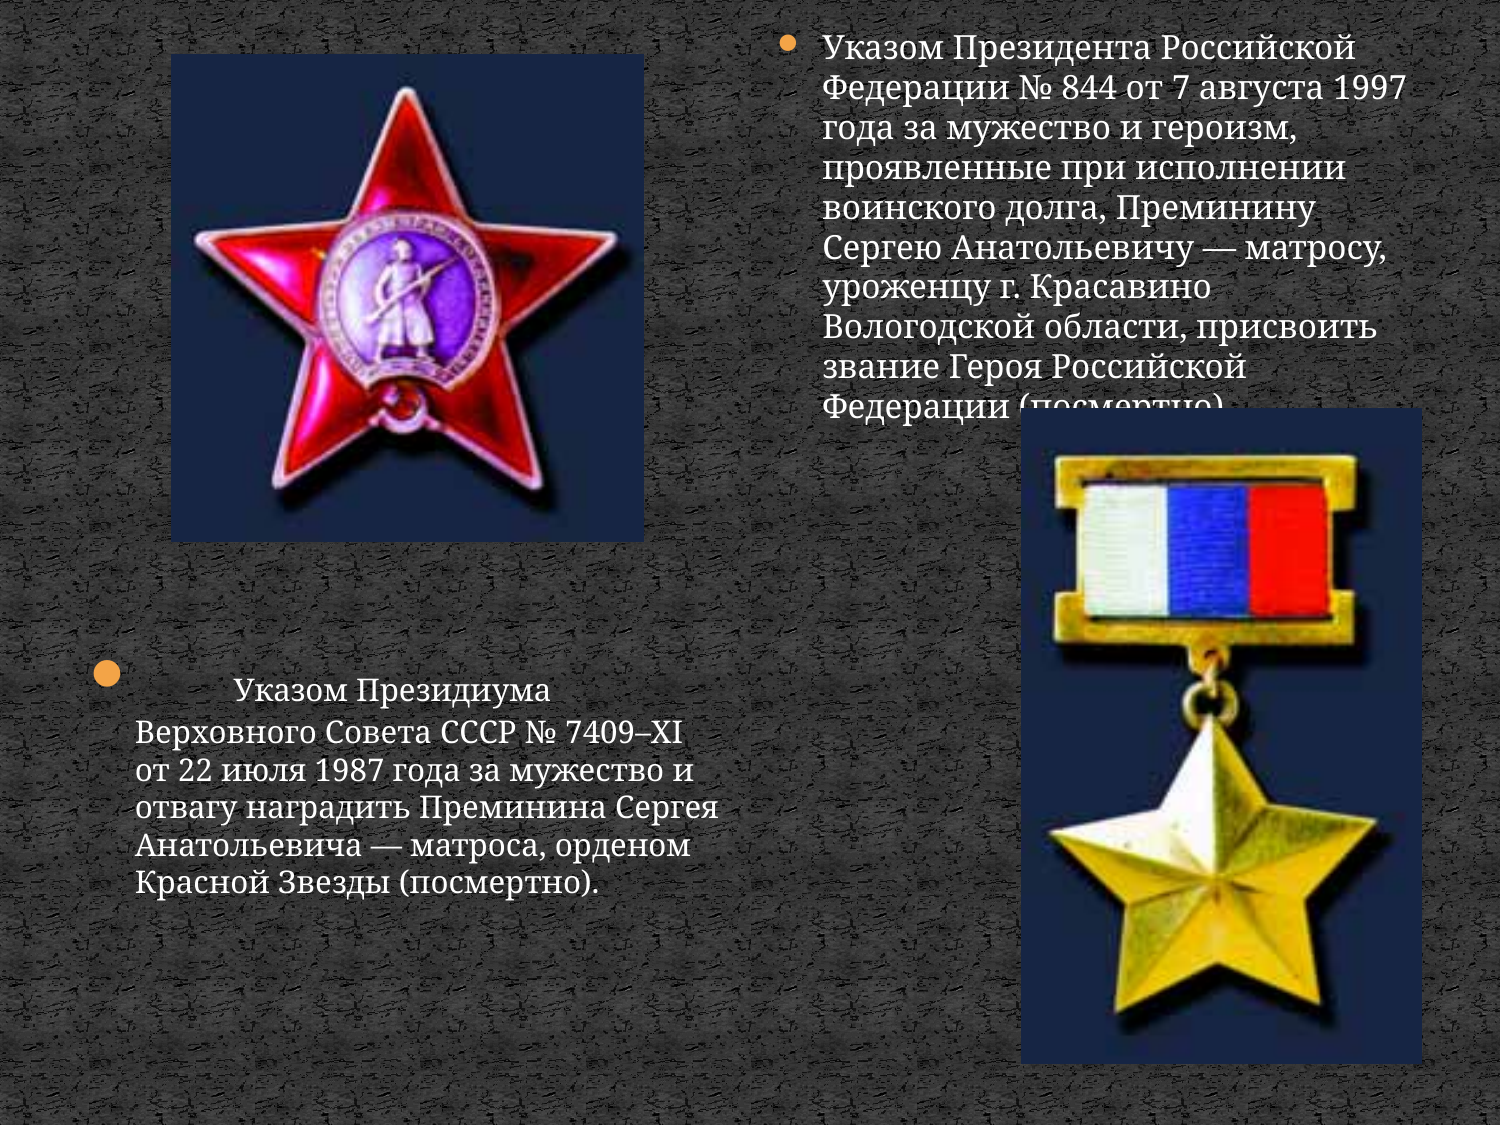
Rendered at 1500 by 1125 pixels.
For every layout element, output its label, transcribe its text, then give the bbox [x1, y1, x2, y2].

picture [171, 54, 644, 542]
list Указом Президента Российской Федерации № 844 от 7 августа 1997 года за мужество и героизм, проявленные при исполнении воинского долга, Преминину Сергею Анатольевичу — матросу, уроженцу г. Красавино Вологодской области, присвоить звание Героя Российской Федерации (посмертно). [762, 19, 1429, 1000]
list Указом Президиума Верховного Совета СССР № 7409–XI от 22 июля 1987 года за мужество и отвагу наградить Преминина Сергея Анатольевича — матроса, орденом Красной Звезды (посмертно). [75, 19, 741, 1000]
picture [1021, 408, 1422, 1064]
